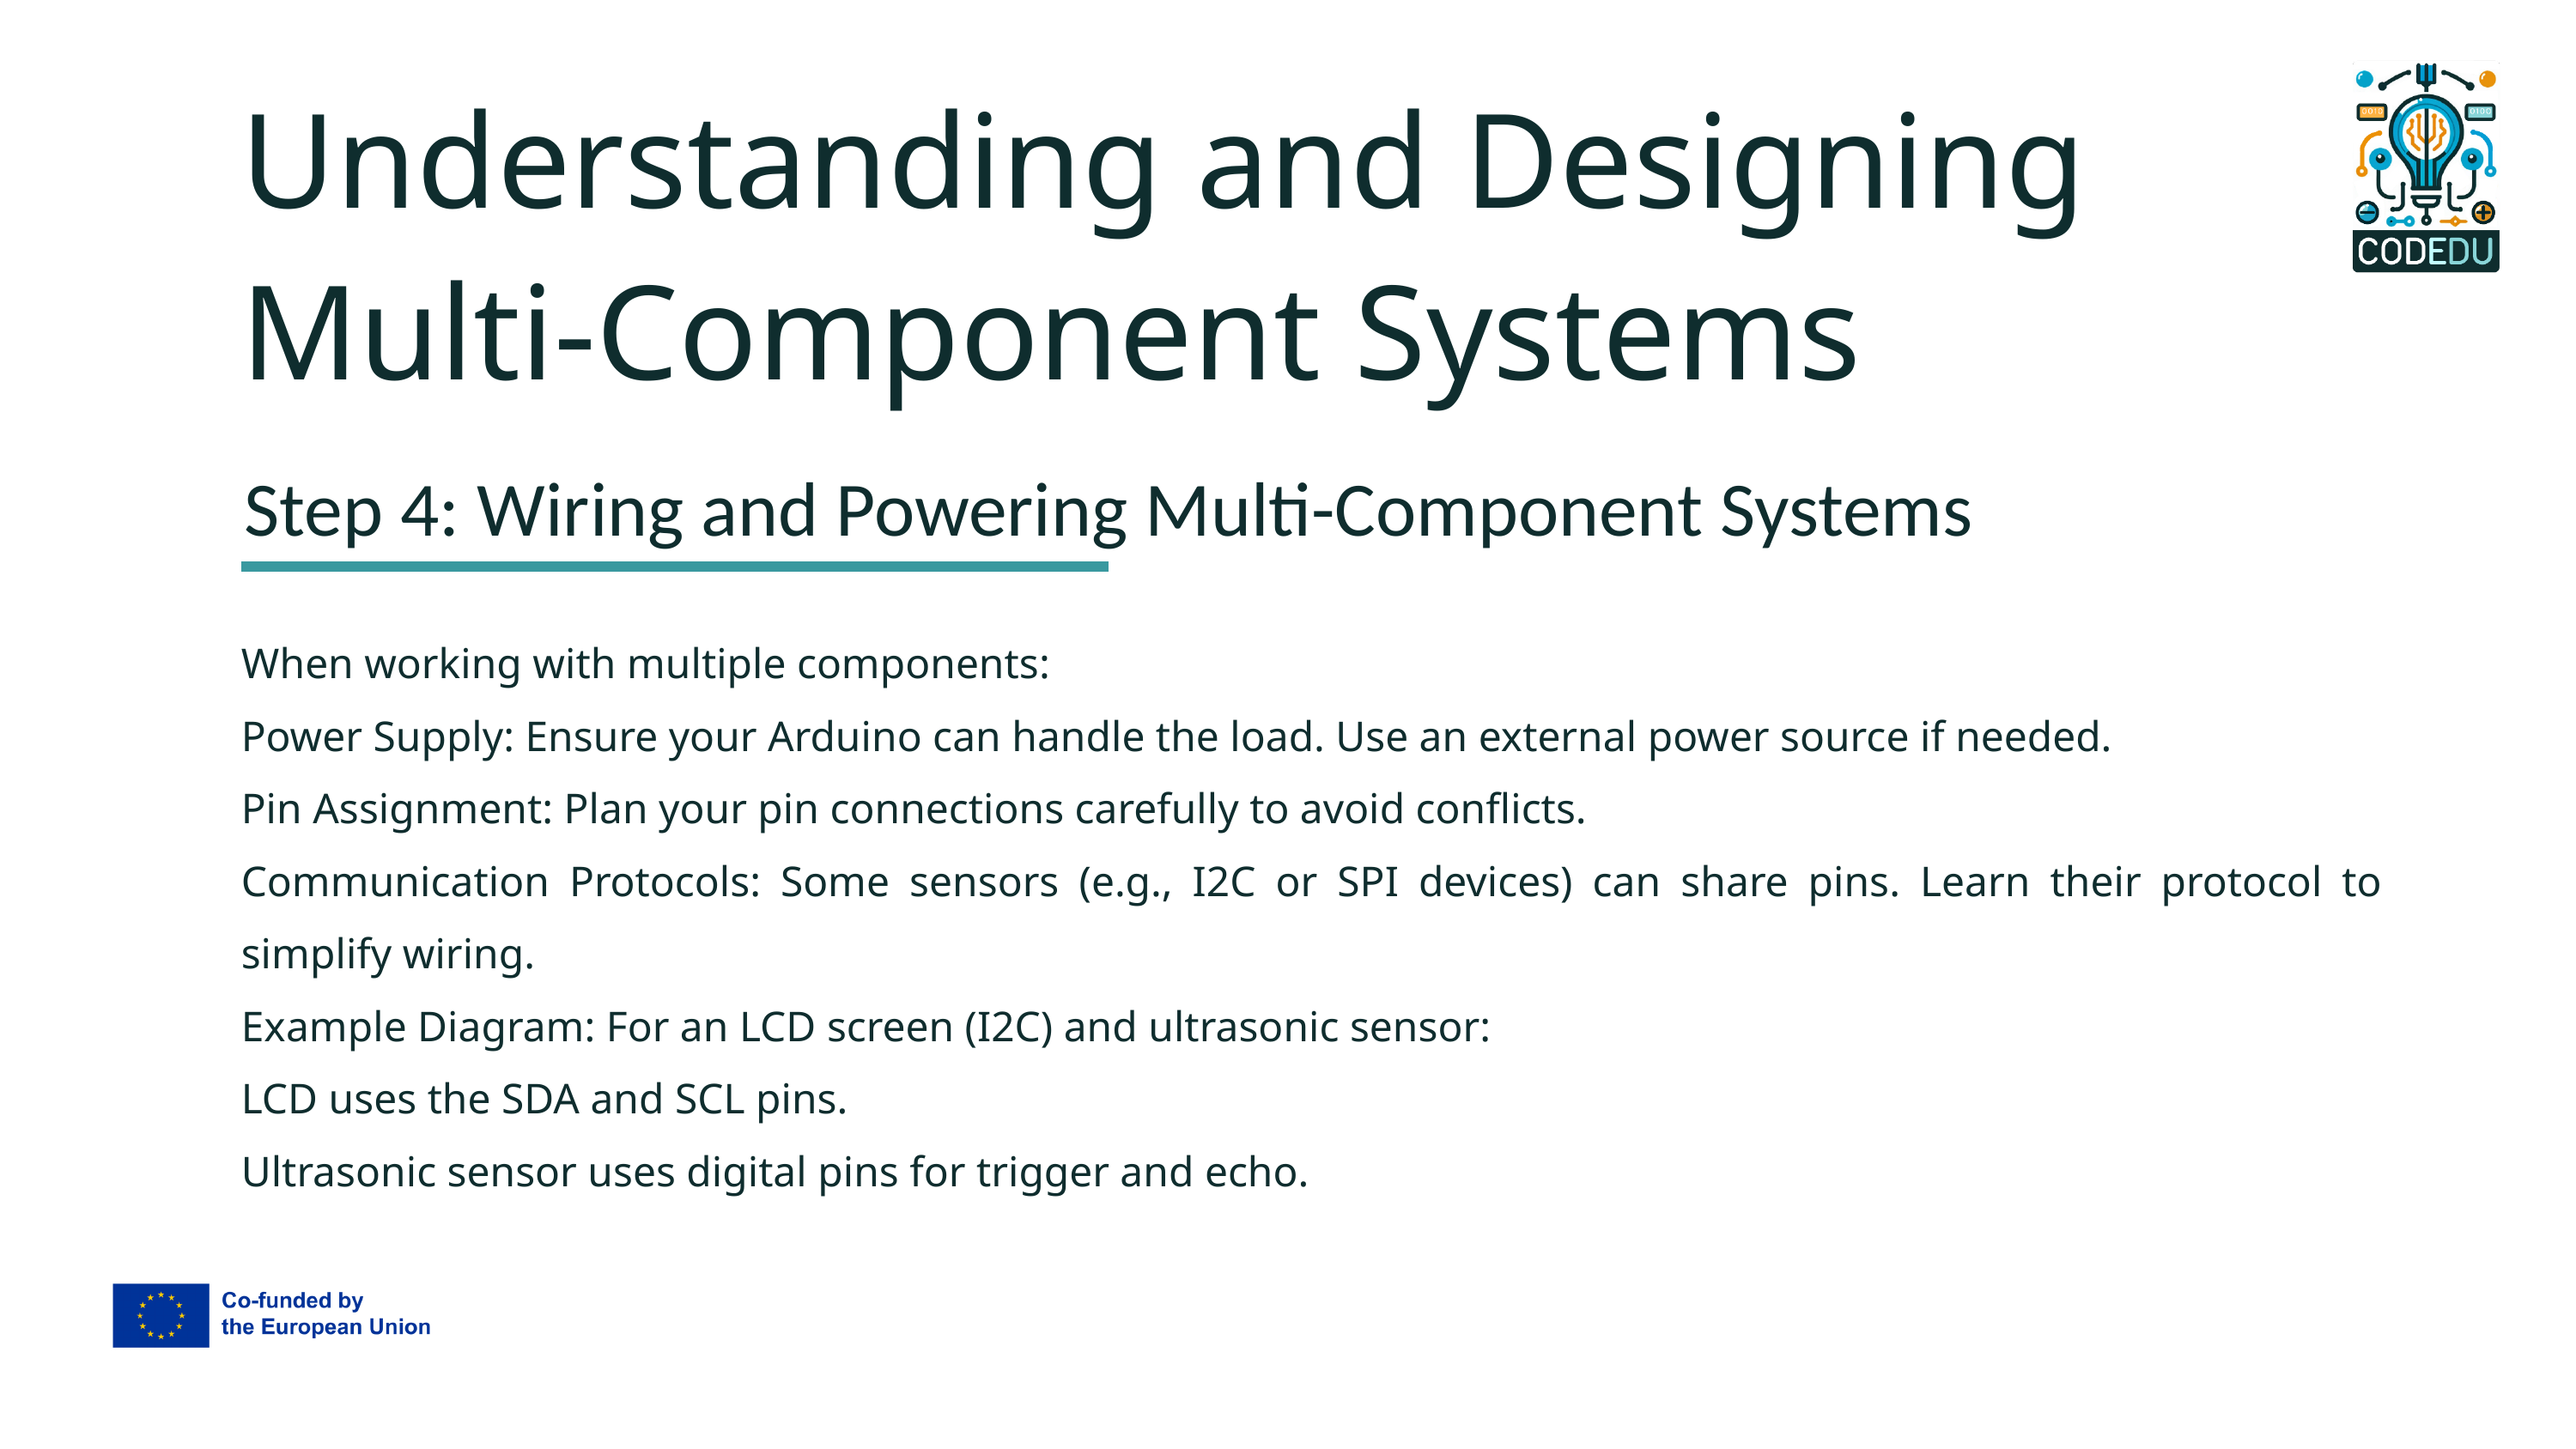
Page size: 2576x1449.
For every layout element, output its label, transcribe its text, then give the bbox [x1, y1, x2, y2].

text_box [107, 1278, 443, 1353]
text_box Step 4: Wiring and Powering Multi-Component Systems [244, 421, 2399, 552]
text_box When working with multiple components: Power Supply: Ensure your Arduino can handle the load. Use an external power source if needed. Pin Assignment: Plan your pin connections carefully to avoid conflicts. Communication Protocols: Some sensors (e.g., I2C or SPI devices) can share pins. Learn their protocol to simplify wiring. Example Diagram: For an LCD screen (I2C) and ultrasonic sensor: LCD uses the SDA and SCL pins. Ultrasonic sensor uses digital pins for trigger and echo. [240, 615, 2385, 1268]
text_box Understanding and Designing Multi-Component Systems [240, 61, 2226, 407]
picture [2221, 0, 2576, 395]
